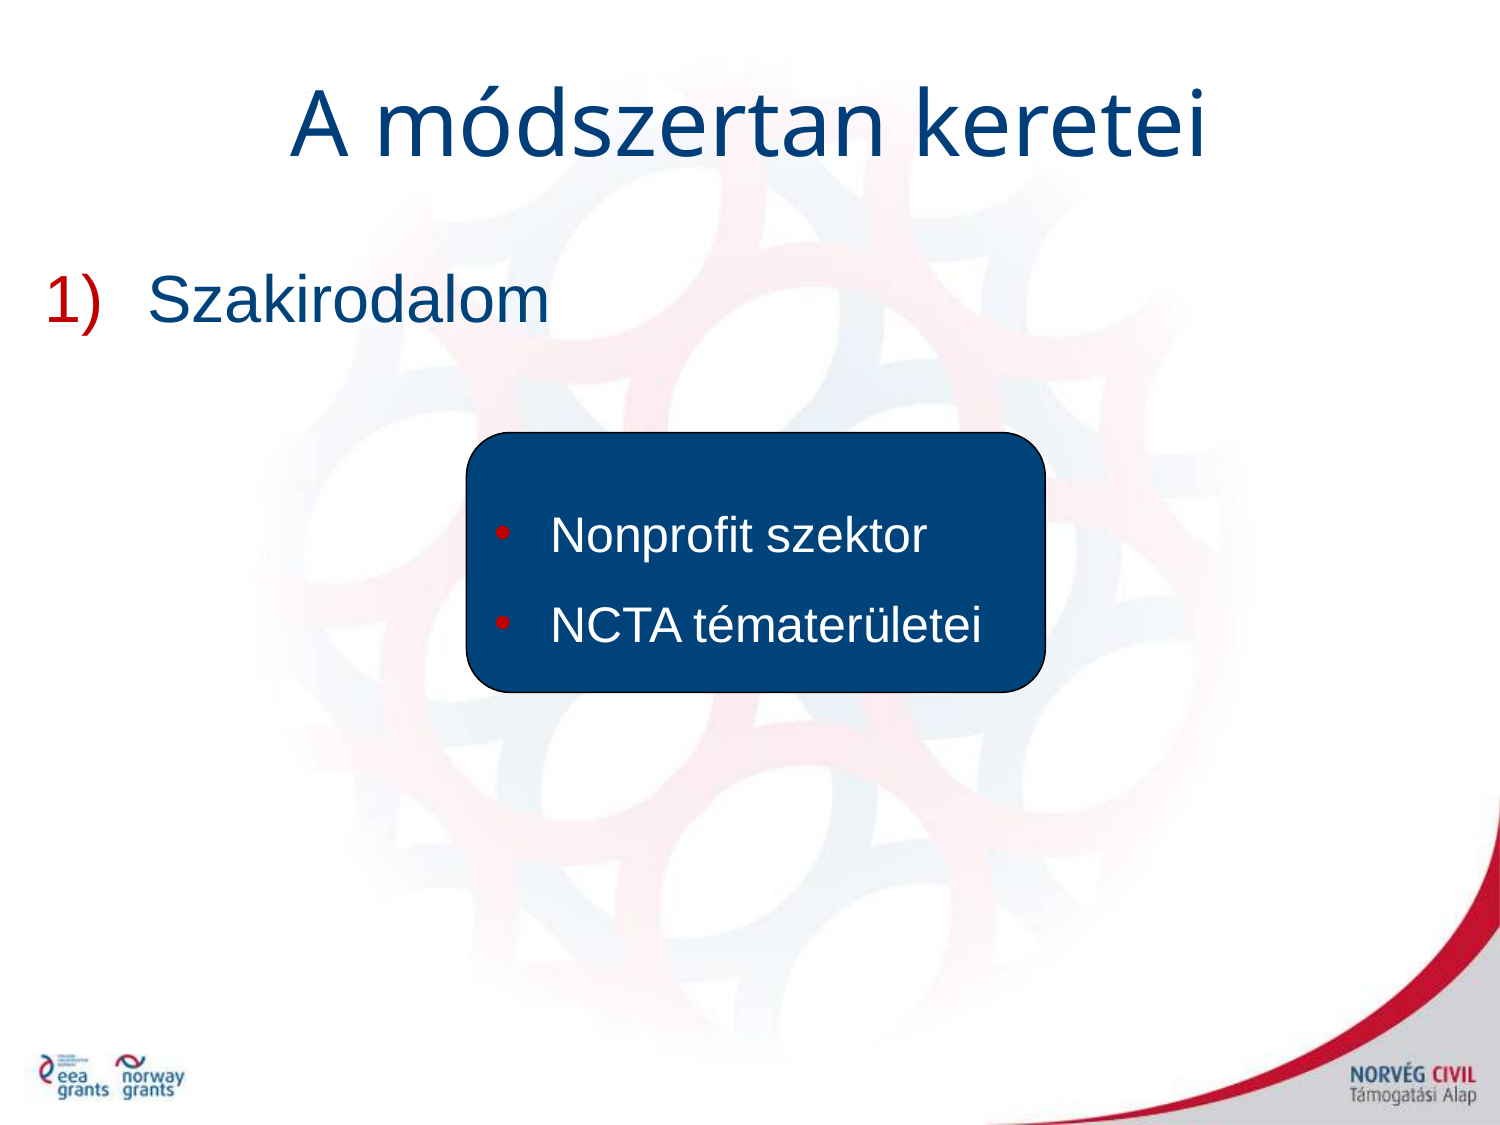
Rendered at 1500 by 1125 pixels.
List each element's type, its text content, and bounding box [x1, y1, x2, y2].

text_box A módszertan keretei [41, 31, 1459, 209]
picture [0, 0, 1500, 1125]
text_box Nonprofit szektor NCTA tématerületei [466, 432, 1046, 693]
text_box Szakirodalom [29, 208, 1471, 343]
